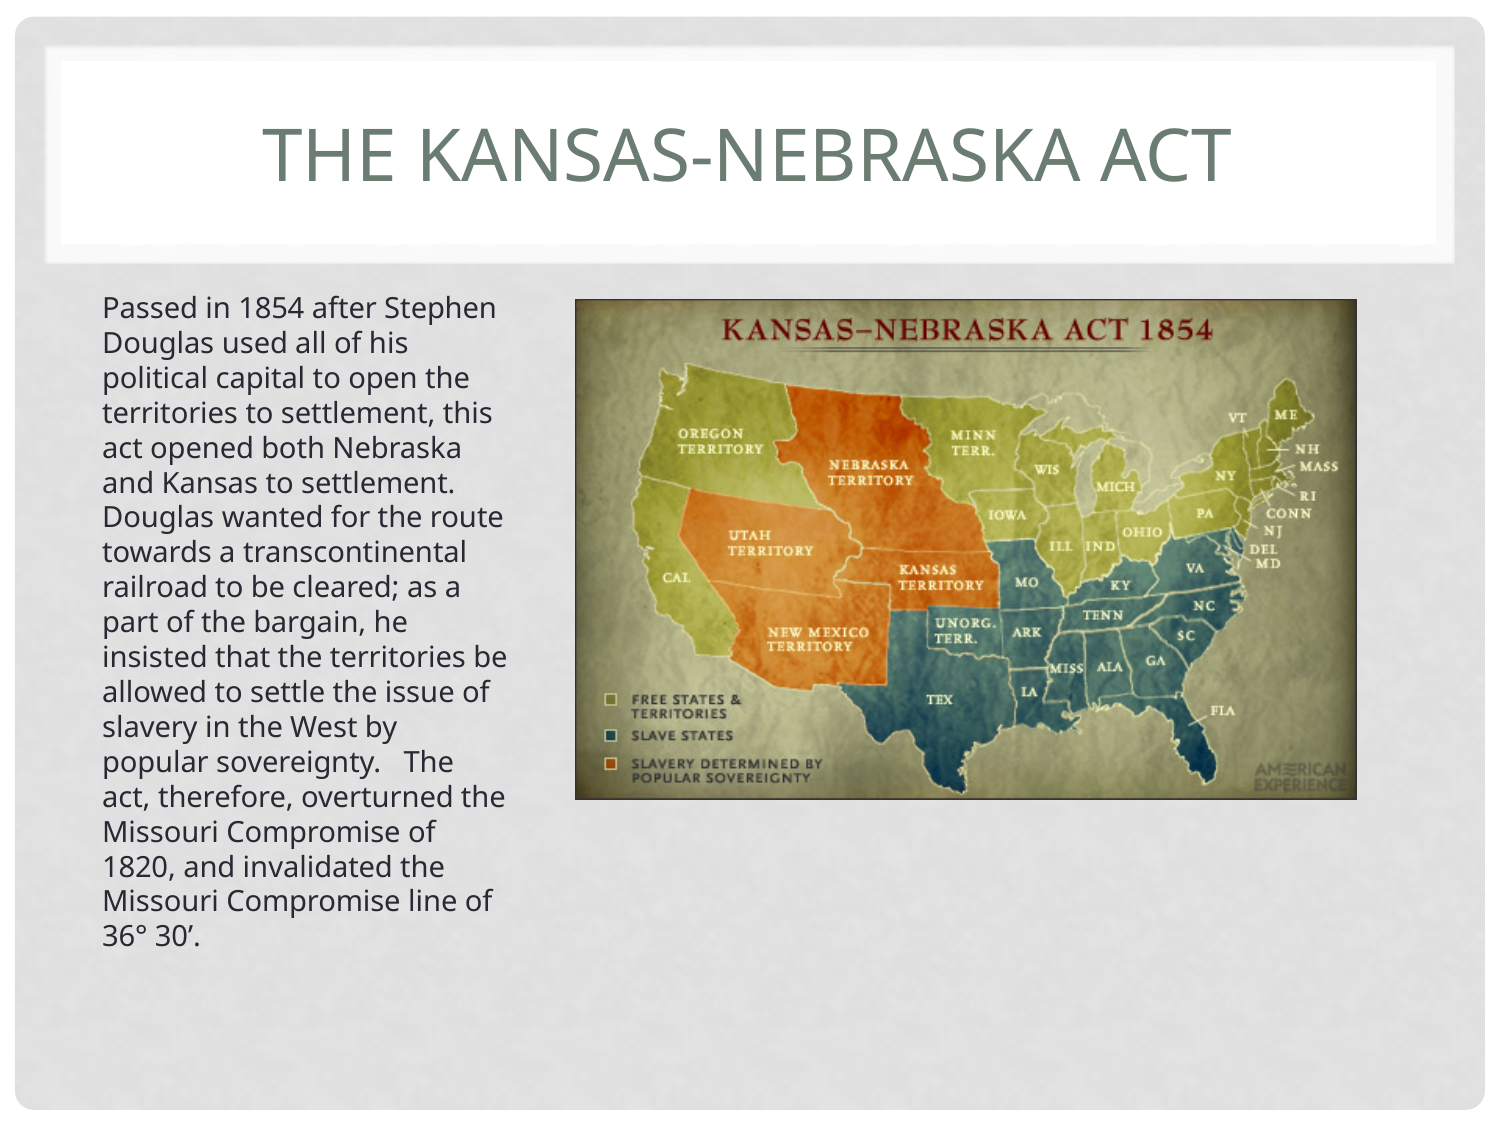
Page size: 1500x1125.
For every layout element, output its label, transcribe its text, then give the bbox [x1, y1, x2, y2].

list Passed in 1854 after Stephen Douglas used all of his political capital to open the territories to settlement, this act opened both Nebraska and Kansas to settlement. Douglas wanted for the route towards a transcontinental railroad to be cleared; as a part of the bargain, he insisted that the territories be allowed to settle the issue of slavery in the West by popular sovereignty. The act, therefore, overturned the Missouri Compromise of 1820, and invalidated the Missouri Compromise line of 36° 30’. [69, 281, 525, 1005]
title The Kansas-Nebraska Act [69, 66, 1425, 238]
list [574, 299, 1357, 801]
